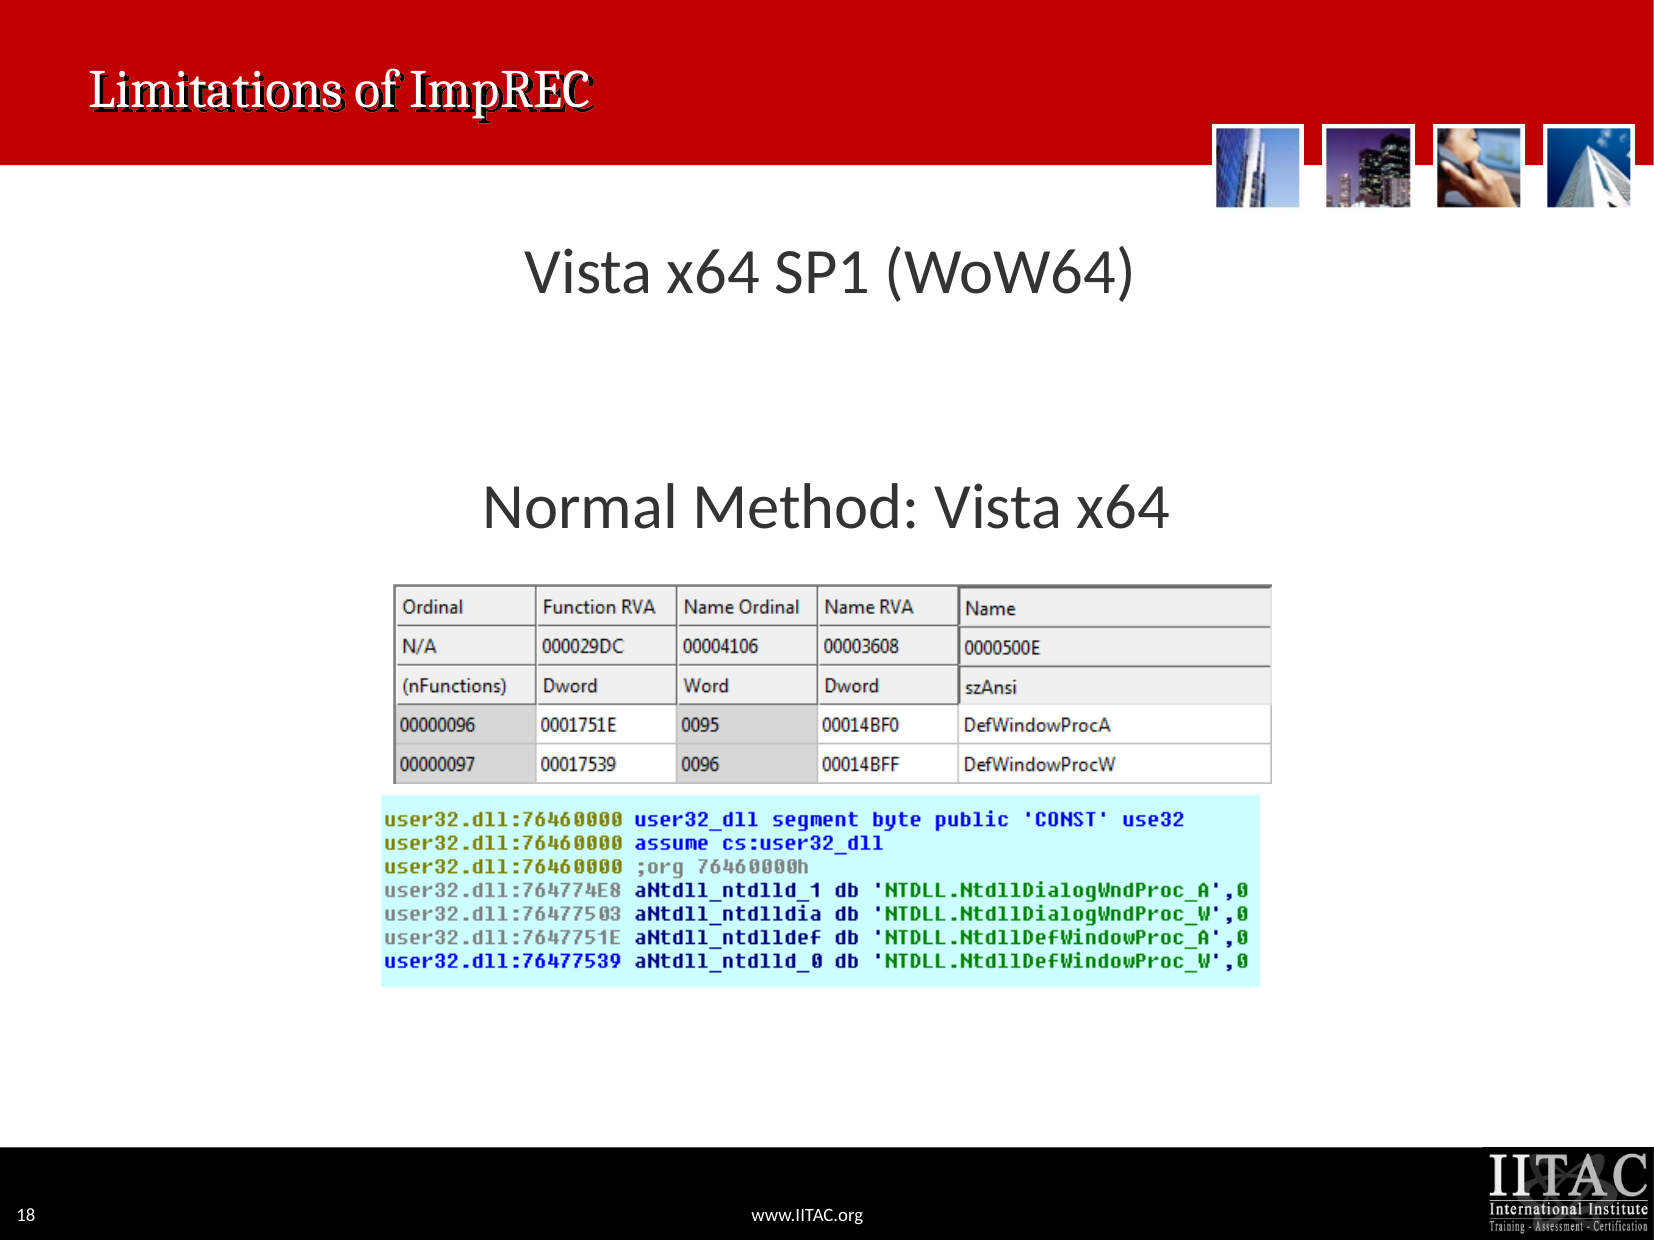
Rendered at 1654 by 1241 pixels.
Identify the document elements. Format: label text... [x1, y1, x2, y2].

picture [1543, 124, 1635, 212]
picture [1483, 1147, 1654, 1240]
picture [381, 795, 1260, 987]
footer www.IITAC.org [152, 1194, 1466, 1239]
picture [1212, 135, 1304, 212]
picture [1433, 135, 1525, 212]
list Vista x64 SP1 (WoW64) [68, 220, 1592, 328]
title Limitations of ImpREC [71, 41, 1596, 130]
text_box Normal Method: Vista x64 [65, 455, 1588, 563]
picture [392, 584, 1272, 784]
picture [1322, 135, 1415, 212]
slide_number 18 [0, 1194, 152, 1241]
